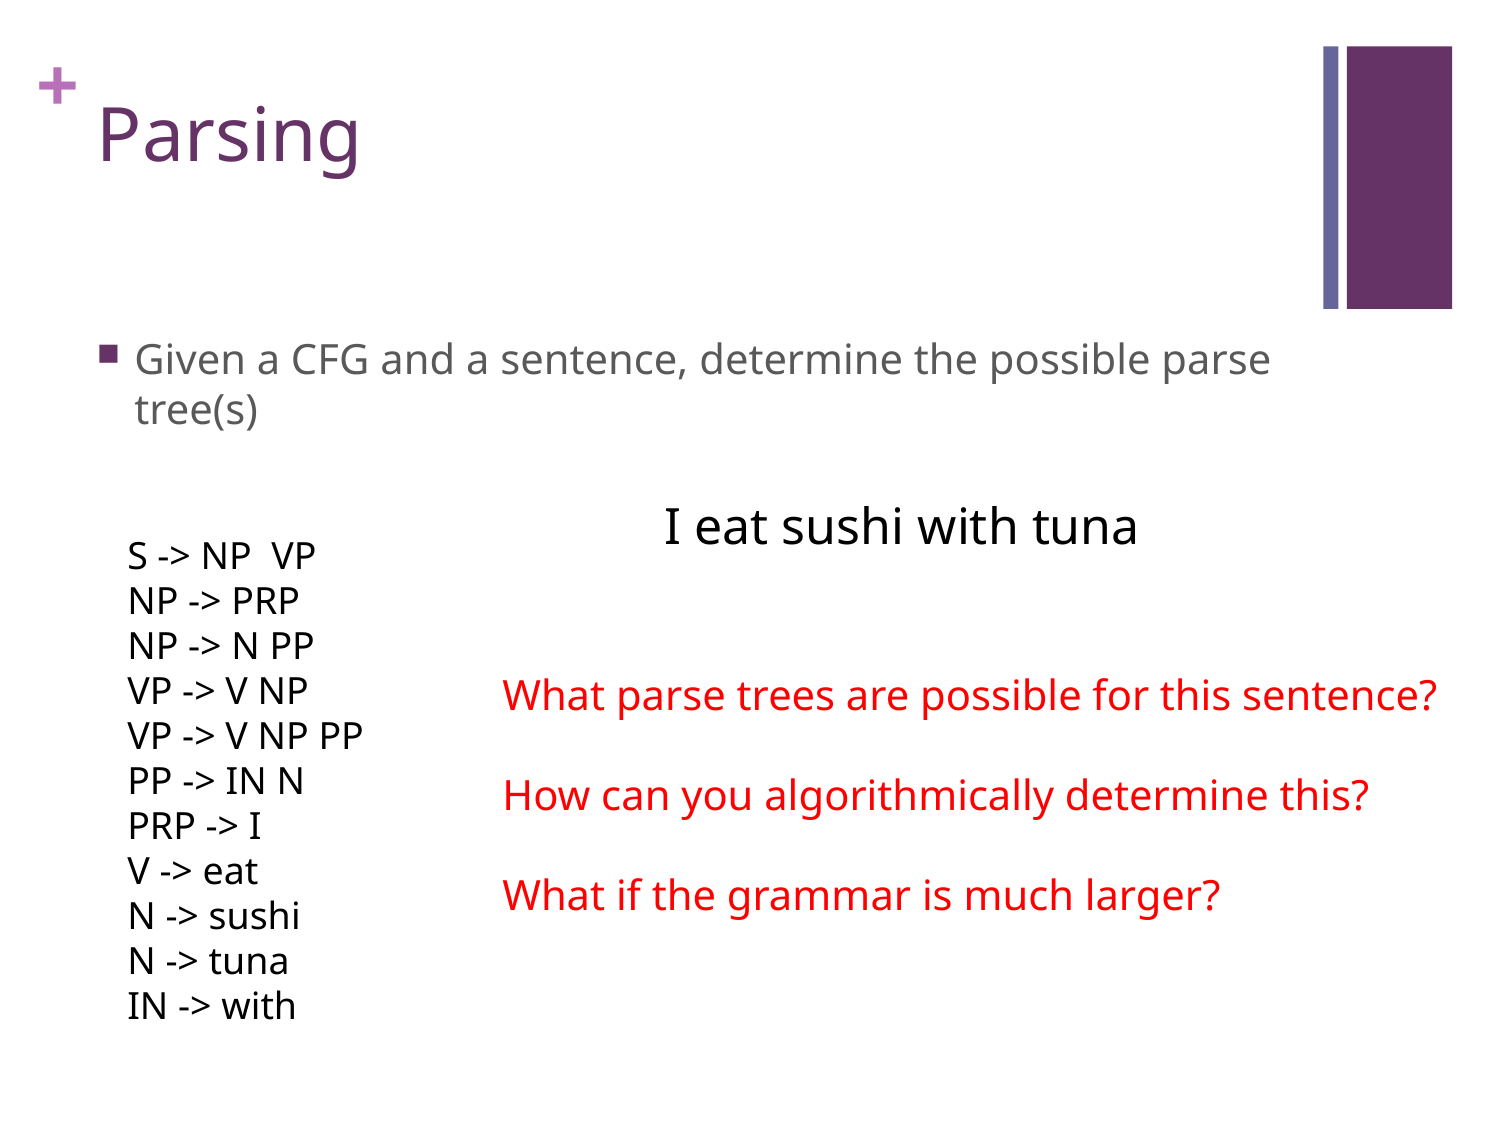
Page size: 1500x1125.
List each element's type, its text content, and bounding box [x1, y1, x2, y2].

text_box I eat sushi with tuna [649, 487, 1263, 562]
text_box S -> NP VP NP -> PRP NP -> N PP VP -> V NP VP -> V NP PP PP -> IN N PRP -> I V -> eat N -> sushi N -> tuna IN -> with [112, 524, 456, 1035]
title Parsing [81, 79, 1322, 263]
list Given a CFG and a sentence, determine the possible parse tree(s) [81, 324, 1322, 1005]
text_box What parse trees are possible for this sentence? How can you algorithmically determine this? What if the grammar is much larger? [487, 661, 1463, 927]
